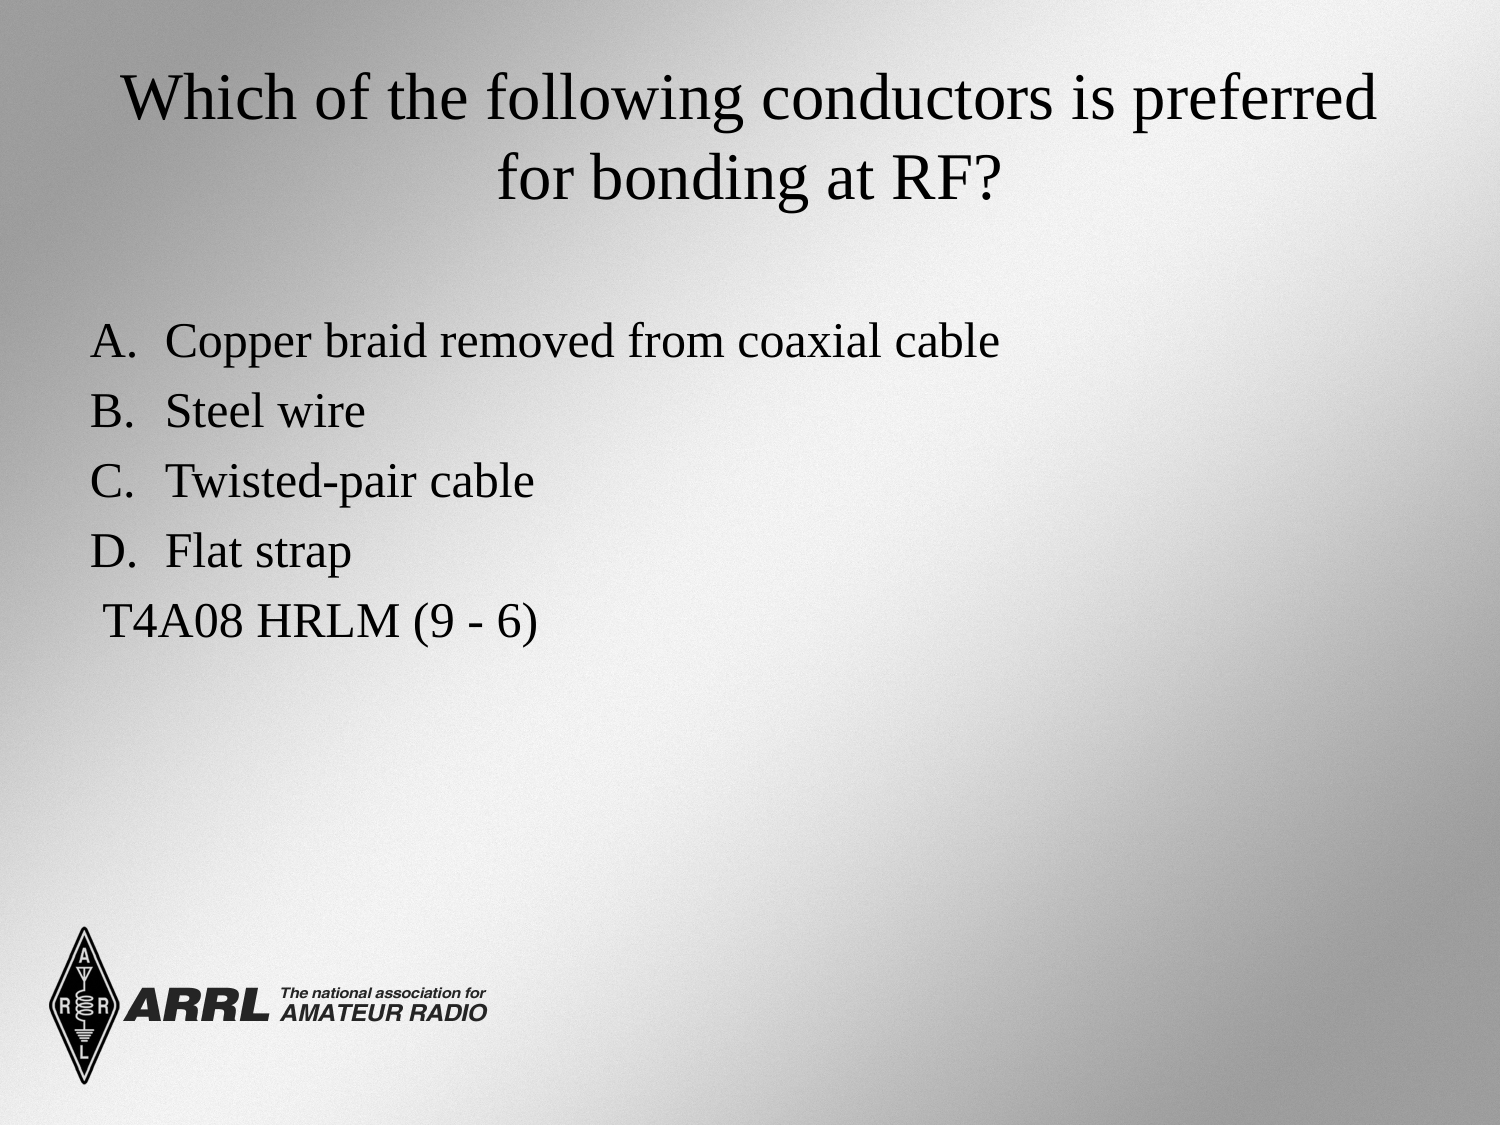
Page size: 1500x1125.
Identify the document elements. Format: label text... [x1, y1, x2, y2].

list Copper braid removed from coaxial cable Steel wire Twisted-pair cable Flat strap T4A08 HRLM (9 - 6) [75, 299, 1425, 1005]
title Which of the following conductors is preferred for bonding at RF? [75, 45, 1425, 233]
picture [0, 0, 1500, 1125]
